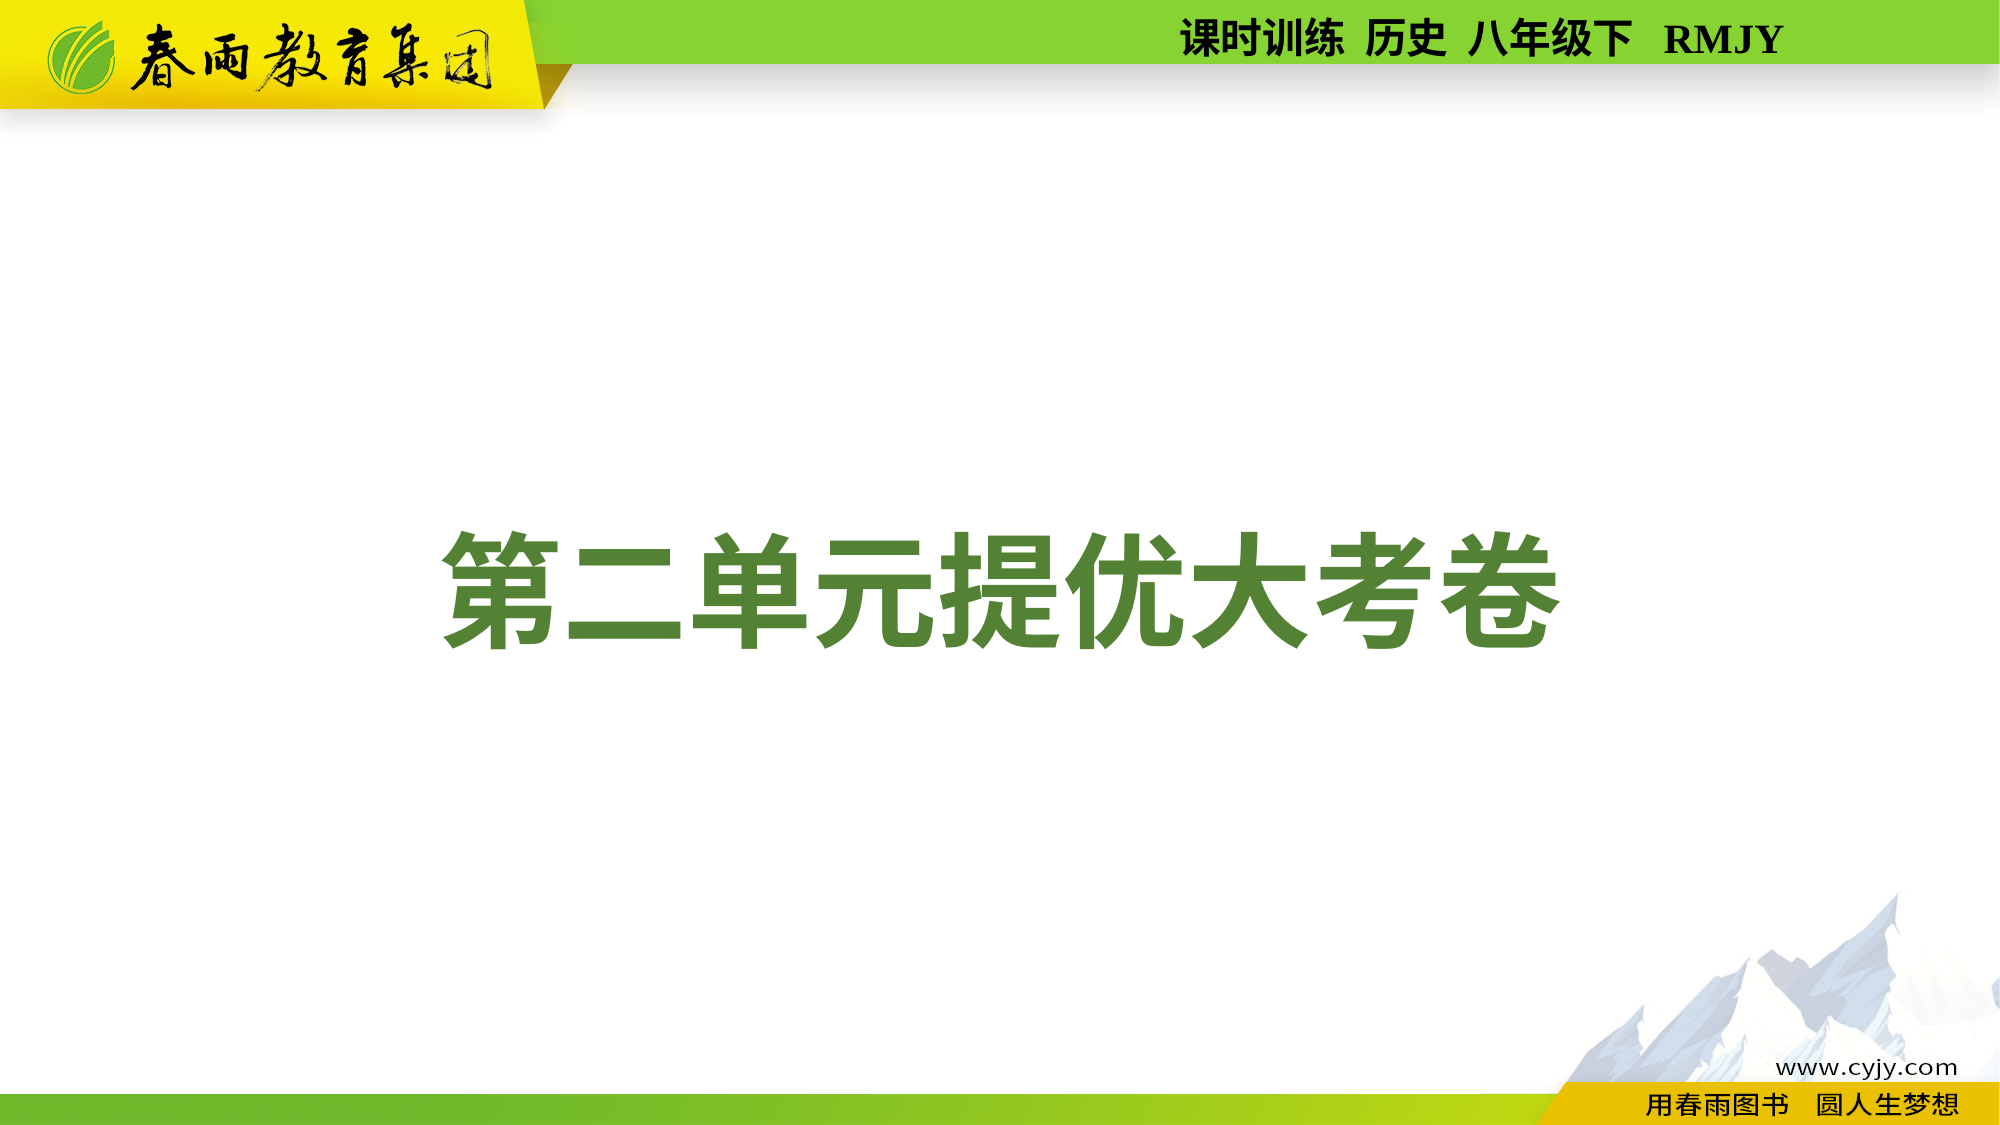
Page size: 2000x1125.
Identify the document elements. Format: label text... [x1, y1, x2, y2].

text_box 第二单元提优大考卷 [0, 431, 2000, 672]
picture [0, 0, 2000, 431]
picture [0, 672, 2000, 1125]
